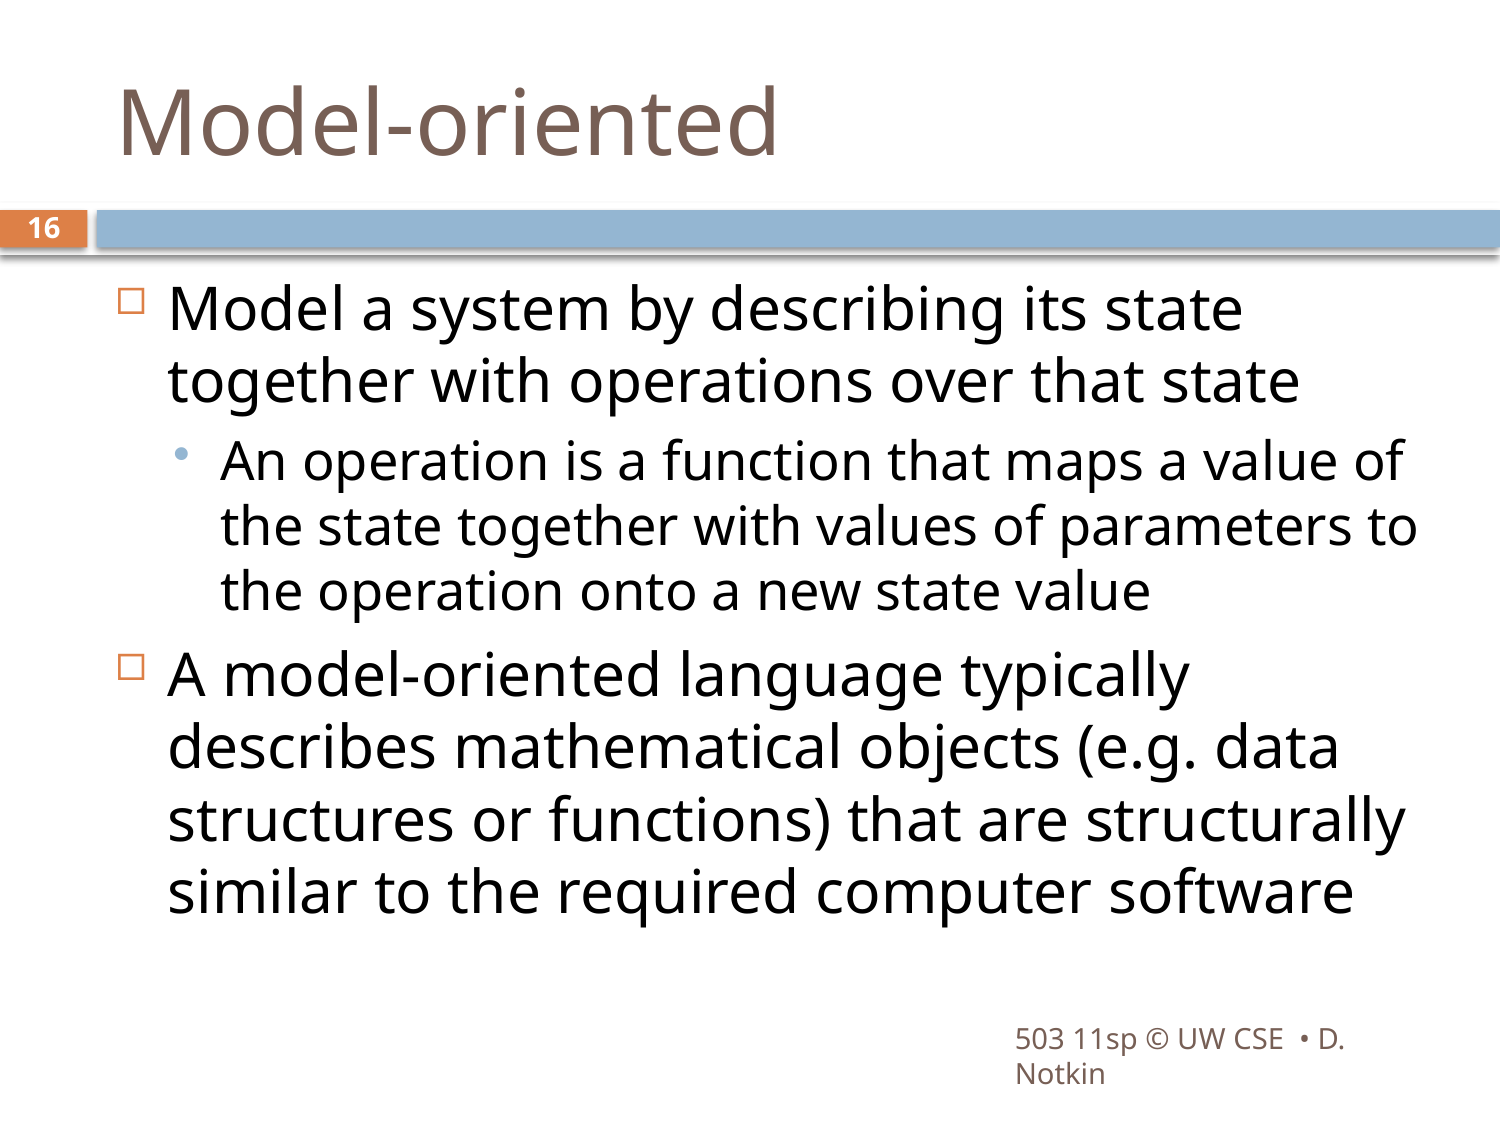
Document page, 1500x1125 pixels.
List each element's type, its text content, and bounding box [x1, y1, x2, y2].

title Model-oriented [100, 37, 1438, 200]
slide_number 16 [0, 208, 88, 249]
slide_number 503 11sp © UW CSE • D. Notkin [999, 1025, 1438, 1085]
list Model a system by describing its state together with operations over that state An operation is a function that maps a value of the state together with values of parameters to the operation onto a new state value A model-oriented language typically describes mathematical objects (e.g. data structures or functions) that are structurally similar to the required computer software [100, 262, 1438, 1005]
